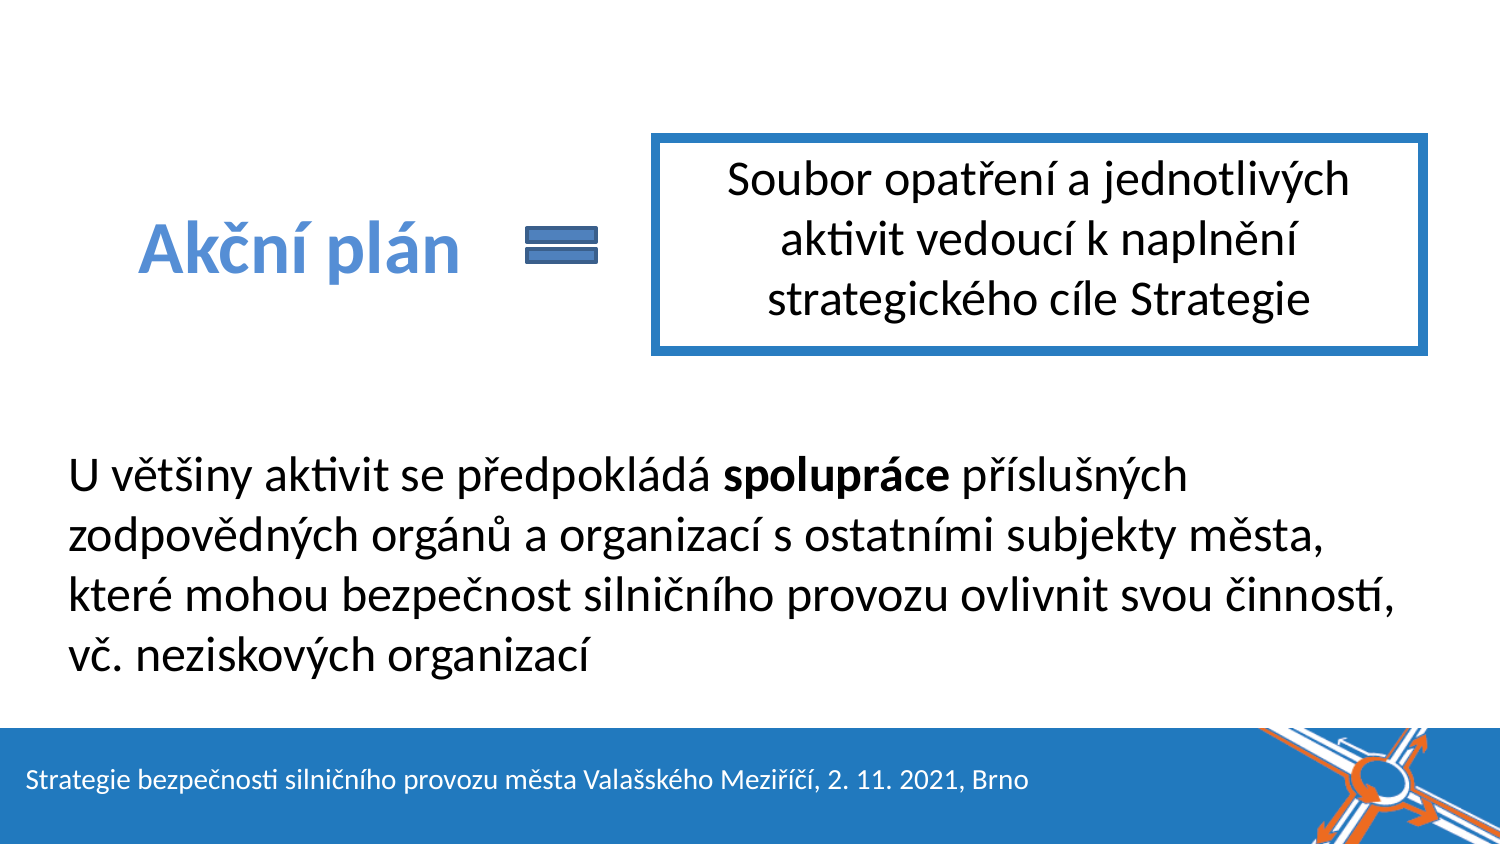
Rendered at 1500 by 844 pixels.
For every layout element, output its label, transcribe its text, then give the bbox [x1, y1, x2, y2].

text_box U většiny aktivit se předpokládá spolupráce příslušných zodpovědných orgánů a organizací s ostatními subjekty města, které mohou bezpečnost silničního provozu ovlivnit svou činností, vč. neziskových organizací [53, 433, 1424, 689]
text_box [525, 247, 598, 264]
list Akční plán [123, 190, 609, 275]
text_box Strategie bezpečnosti silničního provozu města Valašského Meziříčí, 2. 11. 2021, Brno [10, 752, 1447, 803]
text_box [525, 226, 598, 244]
picture [0, 728, 1500, 844]
text_box Soubor opatření a jednotlivých aktivit vedoucí k naplnění strategického cíle Strategie [655, 138, 1424, 351]
